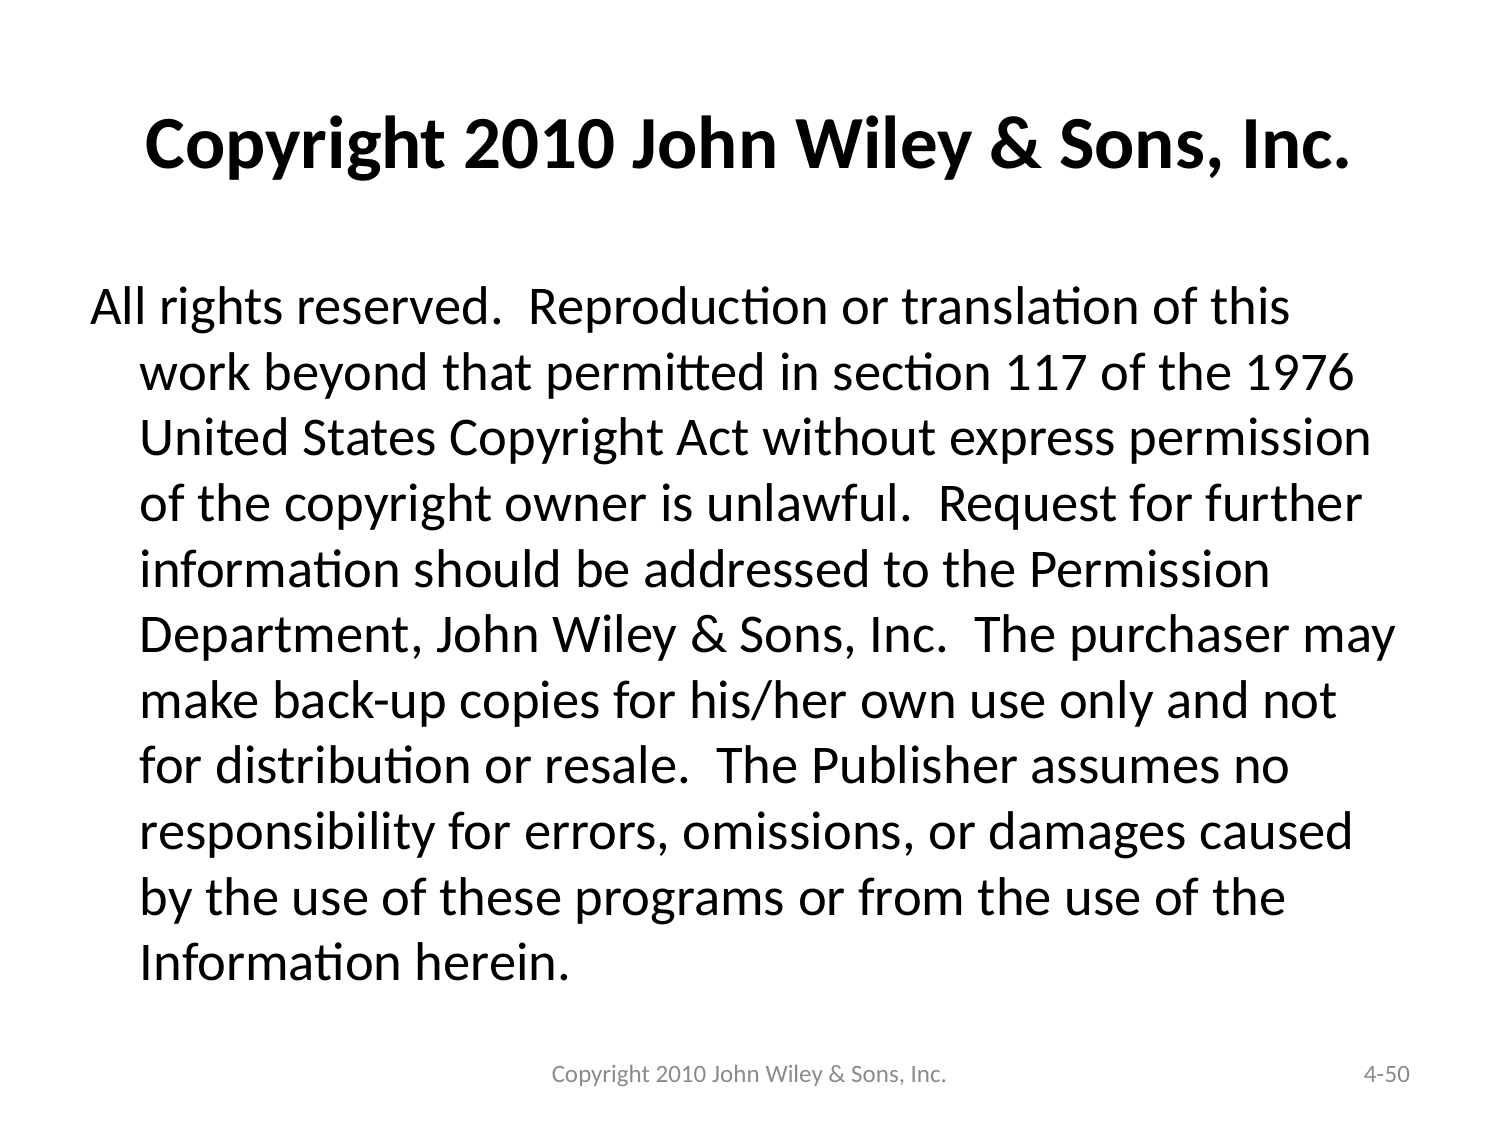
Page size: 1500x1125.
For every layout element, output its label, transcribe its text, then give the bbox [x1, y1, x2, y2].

footer Copyright 2010 John Wiley & Sons, Inc. [512, 1042, 988, 1103]
slide_number 4-50 [1074, 1042, 1425, 1103]
list All rights reserved. Reproduction or translation of this work beyond that permitted in section 117 of the 1976 United States Copyright Act without express permission of the copyright owner is unlawful. Request for further information should be addressed to the Permission Department, John Wiley & Sons, Inc. The purchaser may make back-up copies for his/her own use only and not for distribution or resale. The Publisher assumes no responsibility for errors, omissions, or damages caused by the use of these programs or from the use of the Information herein. [75, 262, 1425, 1005]
title Copyright 2010 John Wiley & Sons, Inc. [75, 45, 1425, 233]
